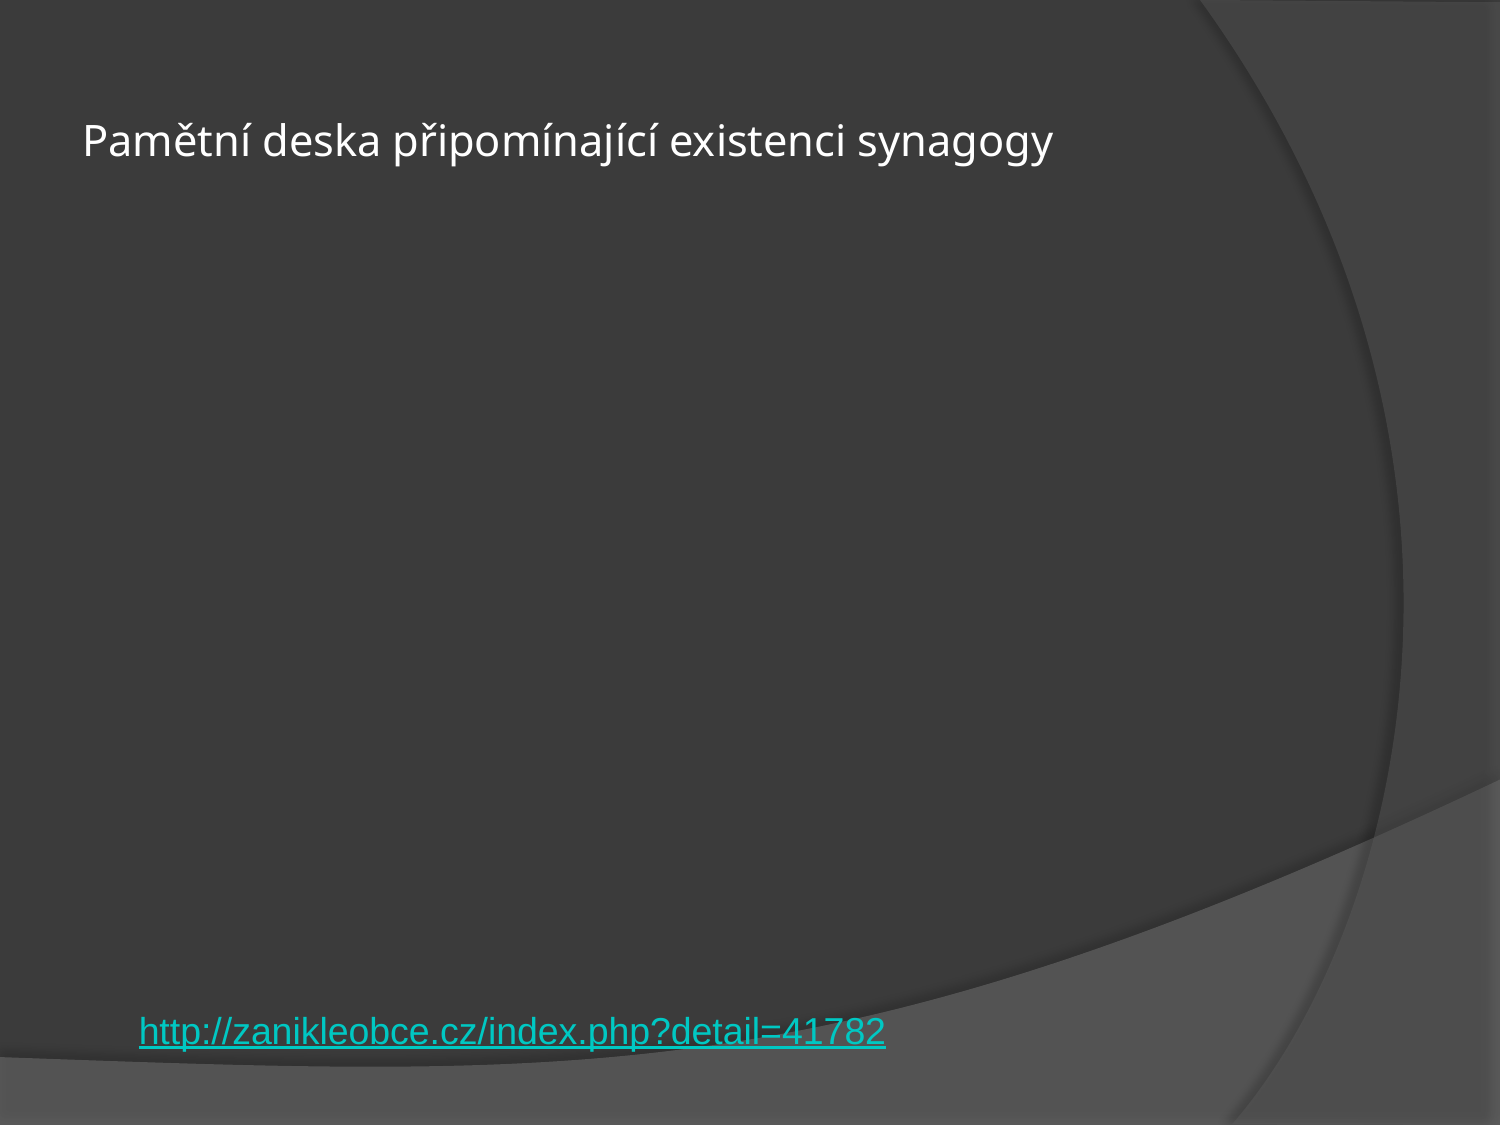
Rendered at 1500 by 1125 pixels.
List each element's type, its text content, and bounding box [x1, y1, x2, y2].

text_box http://zanikleobce.cz/index.php?detail=41782 [123, 999, 1303, 1105]
title Pamětní deska připomínající existenci synagogy [75, 45, 1300, 233]
